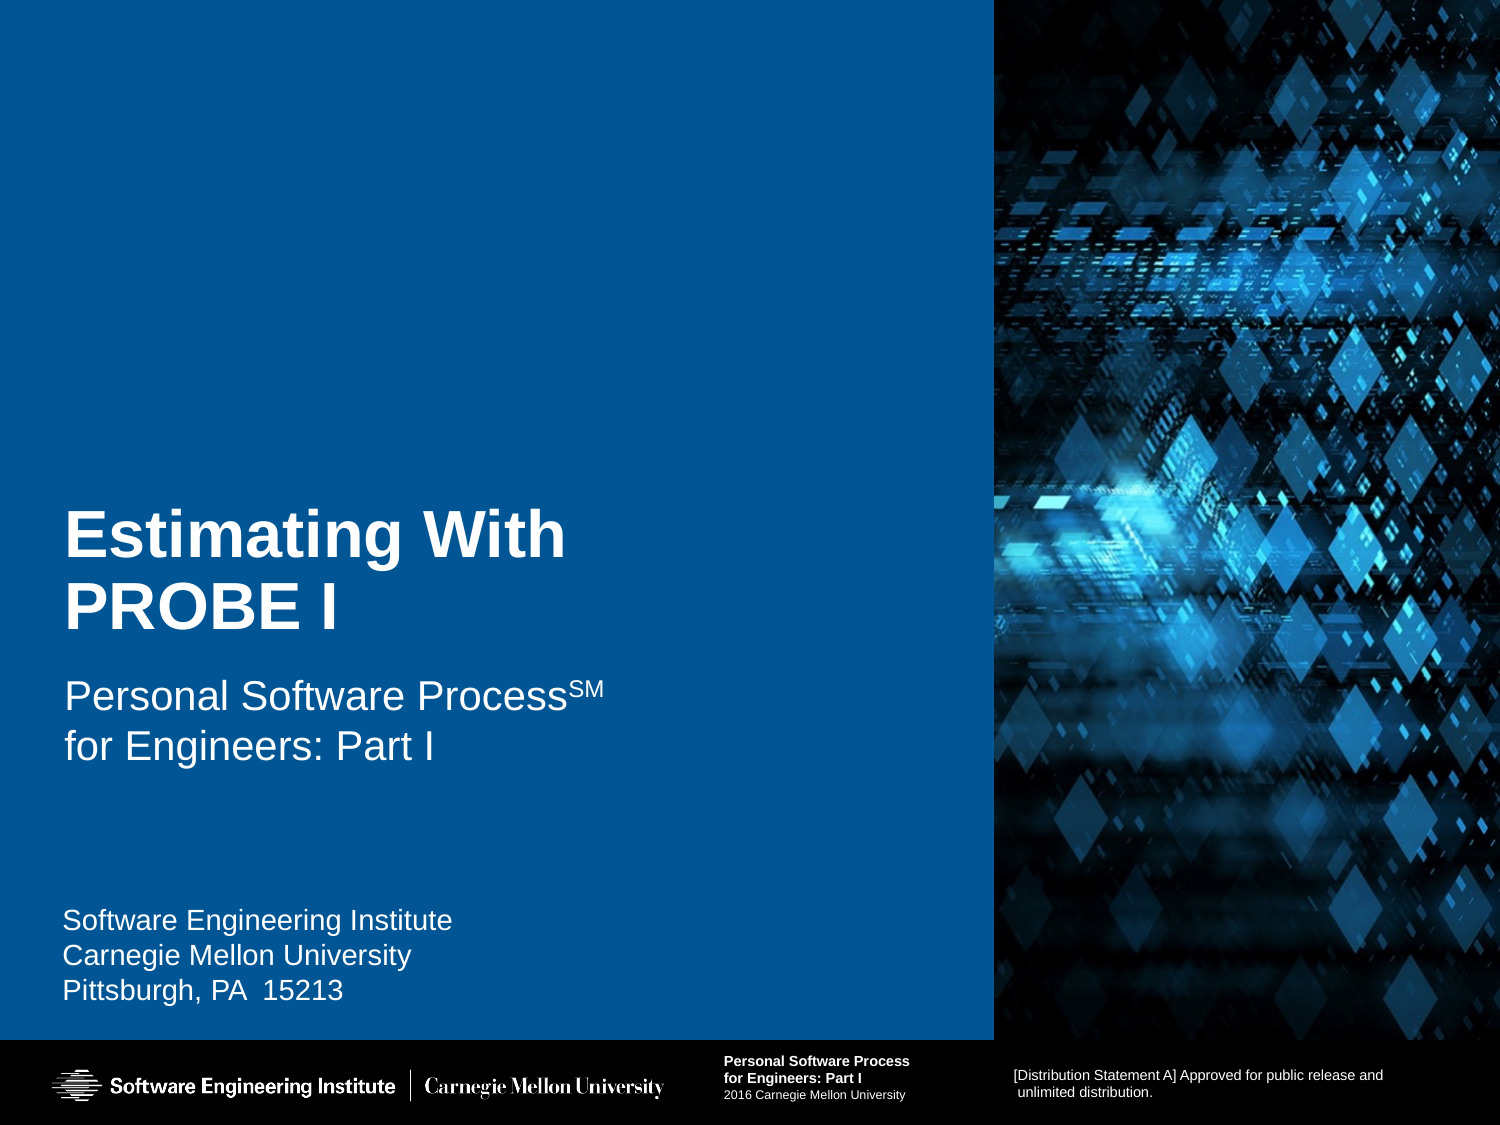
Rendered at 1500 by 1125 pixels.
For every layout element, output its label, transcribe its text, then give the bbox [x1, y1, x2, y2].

title Estimating With PROBE I [64, 43, 850, 644]
picture [994, 0, 1500, 1040]
picture [43, 1062, 673, 1106]
subtitle Personal Software ProcessSM for Engineers: Part I [64, 668, 850, 882]
